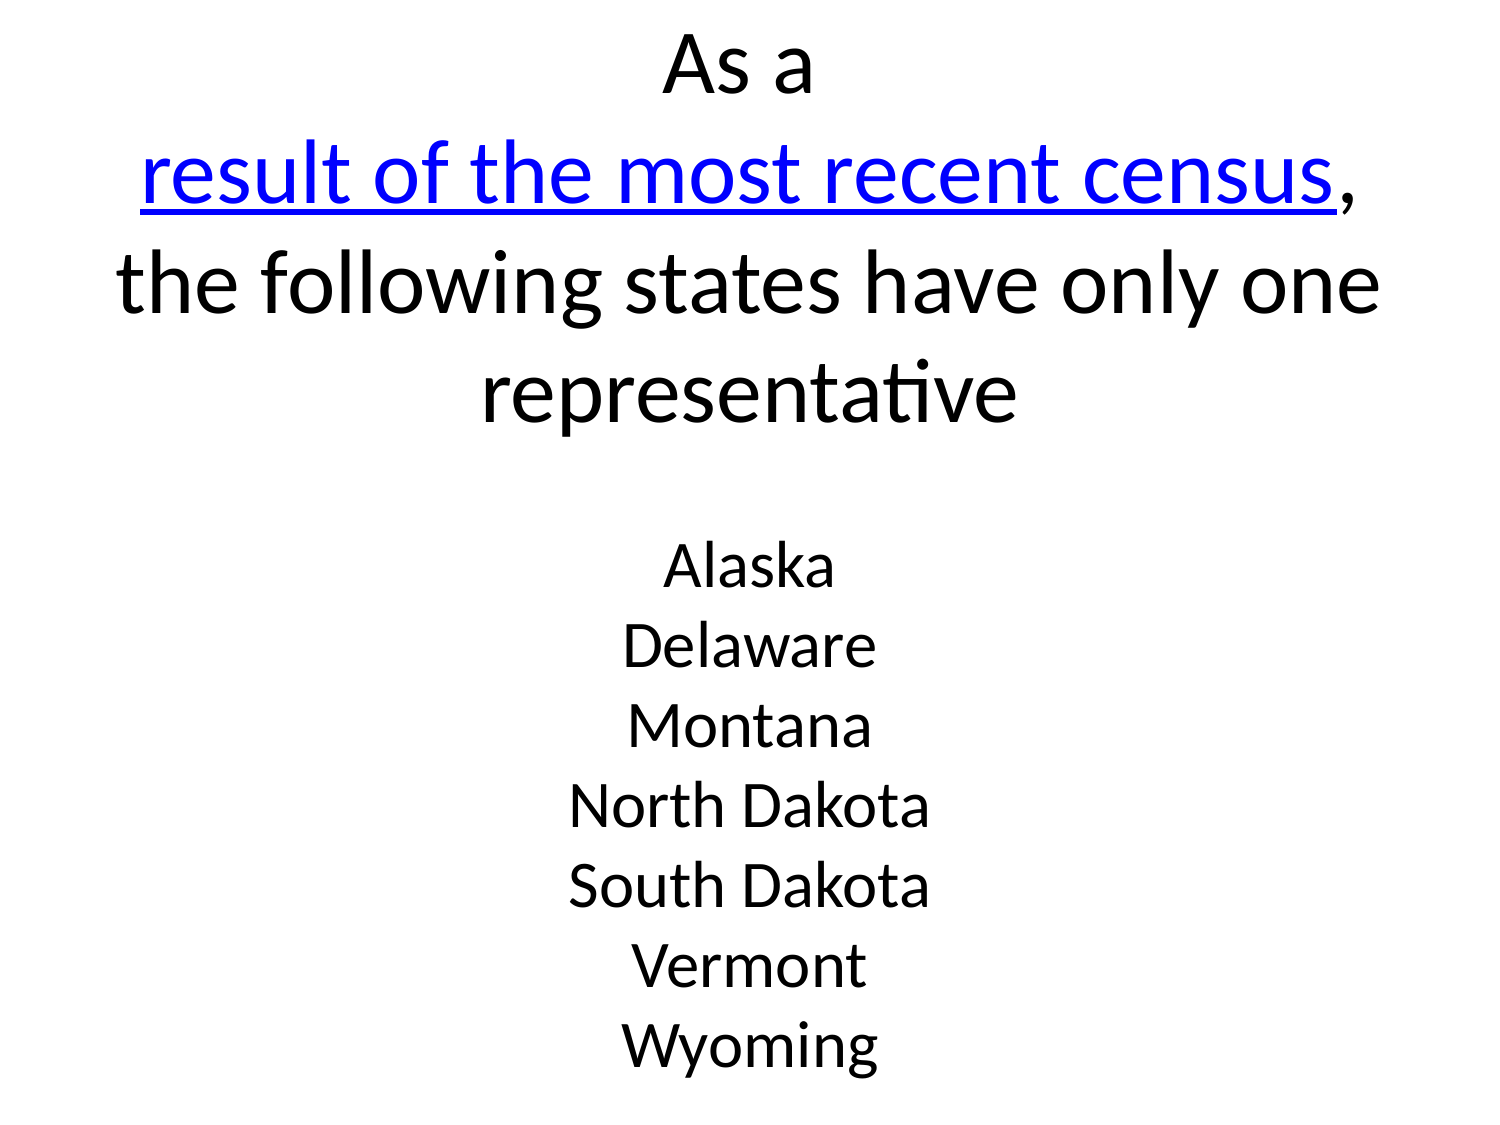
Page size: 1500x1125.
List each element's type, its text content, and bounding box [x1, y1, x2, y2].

title As a result of the most recent census, the following states have only one representative Alaska Delaware Montana North Dakota South Dakota Vermont Wyoming [74, 44, 1426, 1038]
